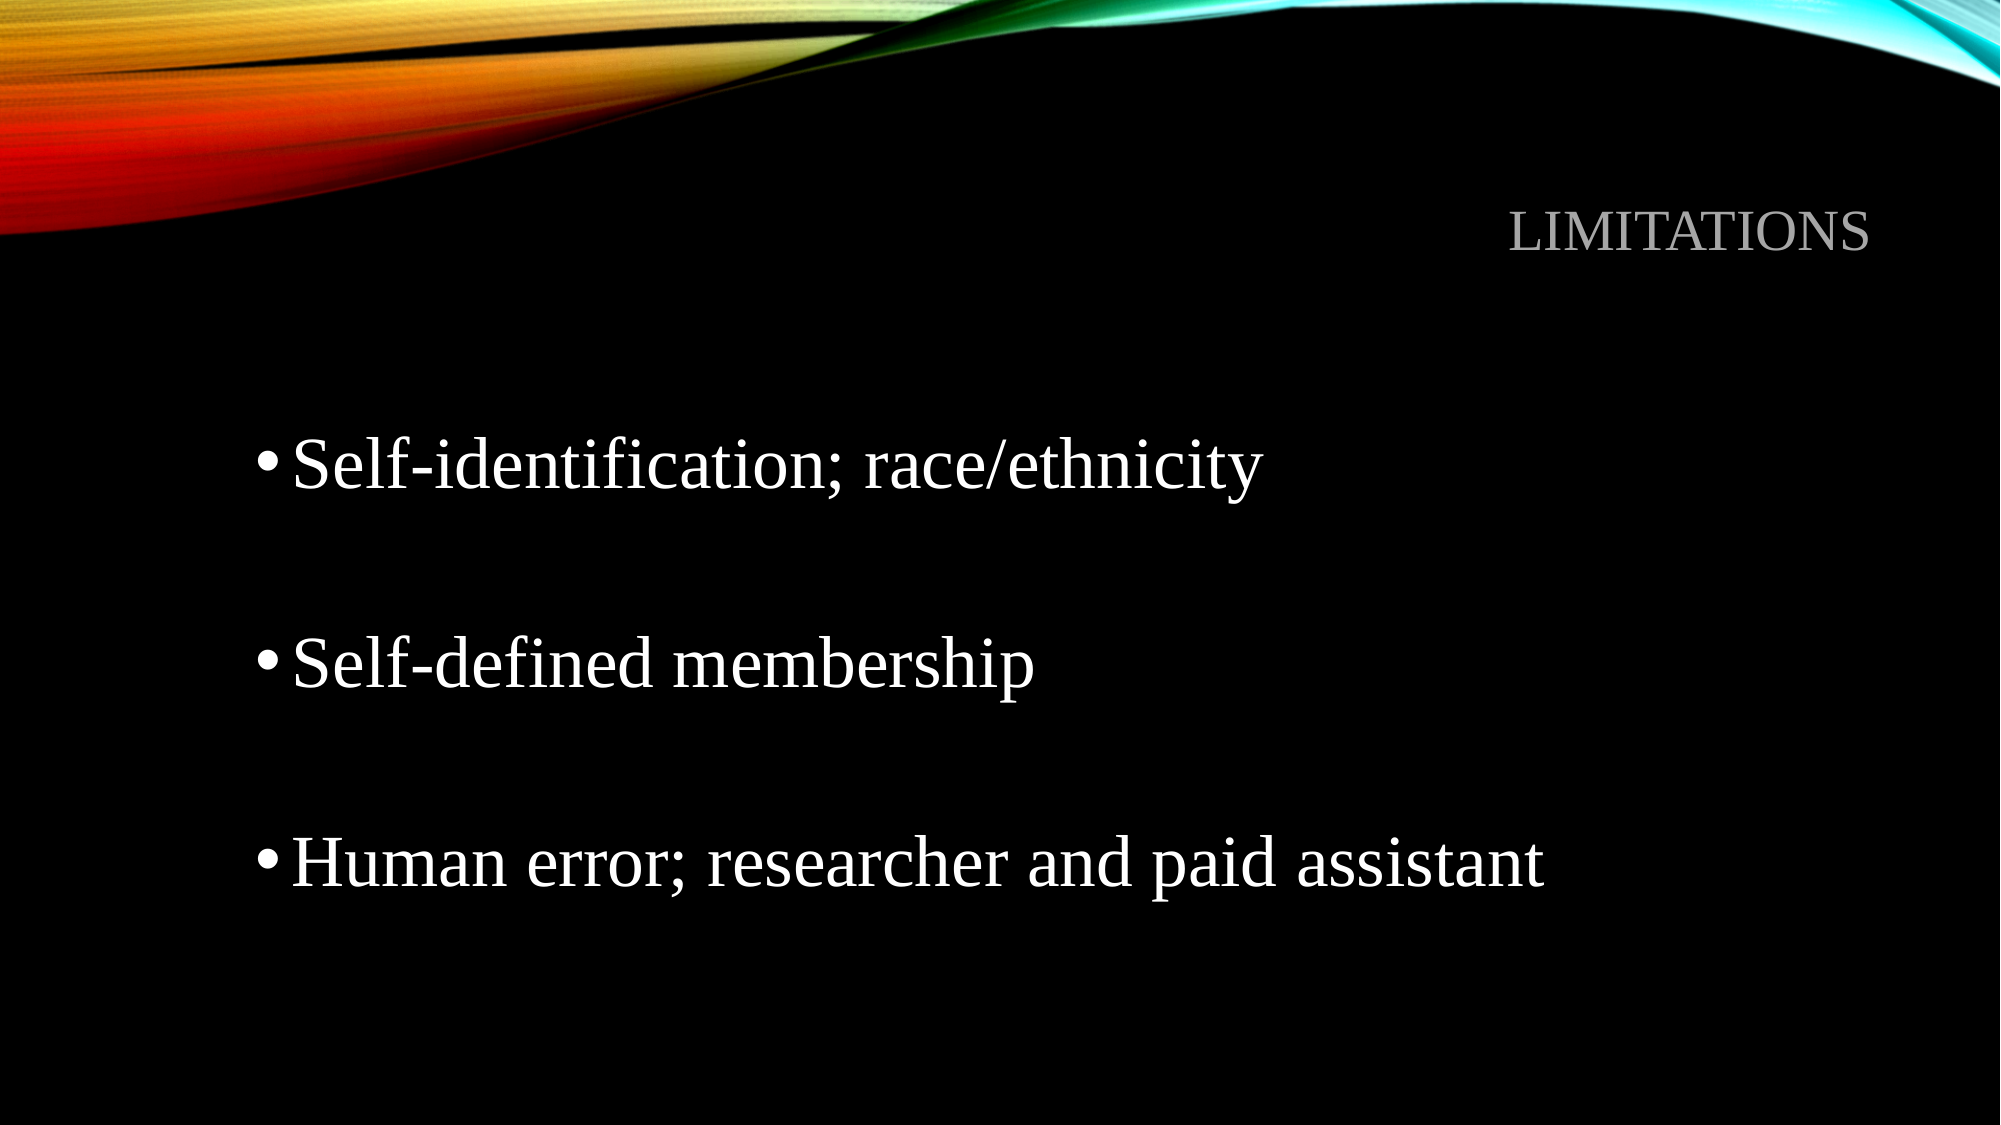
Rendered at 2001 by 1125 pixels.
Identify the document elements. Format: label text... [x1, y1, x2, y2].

list Self-identification; race/ethnicity Self-defined membership Human error; researcher and paid assistant [240, 417, 1760, 912]
picture [0, 0, 2000, 237]
title limitations [474, 125, 1888, 338]
